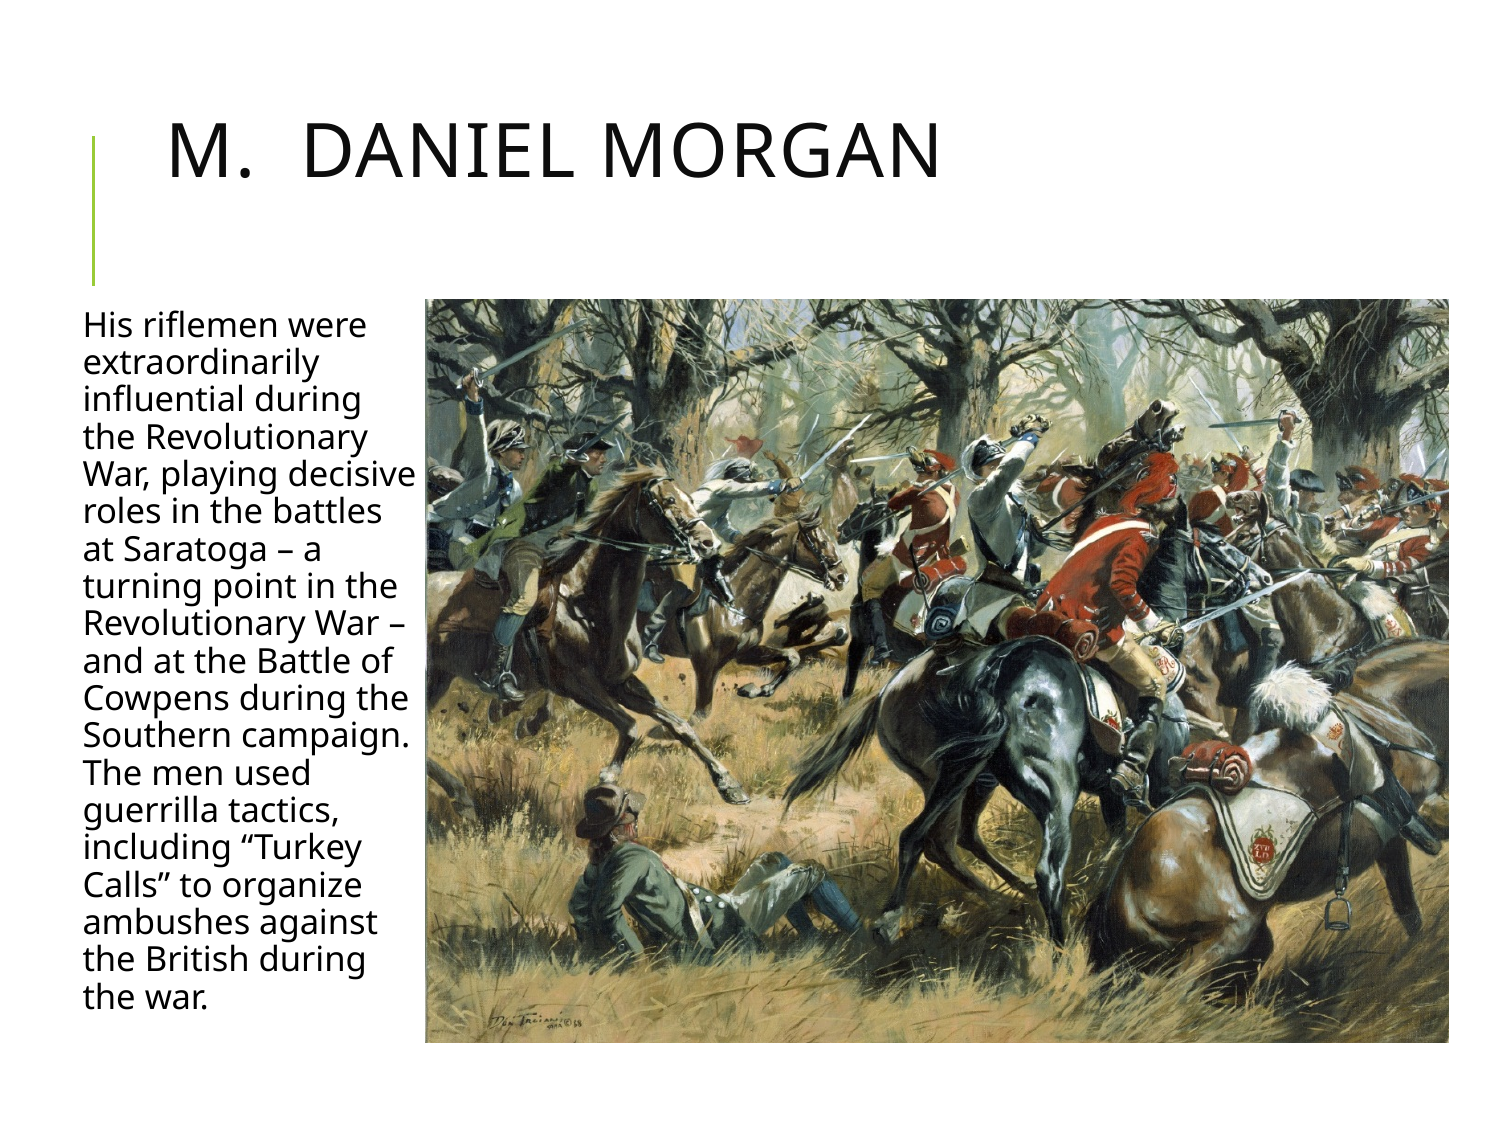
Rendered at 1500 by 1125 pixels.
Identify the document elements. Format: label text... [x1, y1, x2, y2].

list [424, 299, 1449, 1043]
list His riflemen were extraordinarily influential during the Revolutionary War, playing decisive roles in the battles at Saratoga – a turning point in the Revolutionary War – and at the Battle of Cowpens during the Southern campaign. The men used guerrilla tactics, including “Turkey Calls” to organize ambushes against the British during the war. [75, 299, 419, 1043]
title M. Daniel Morgan [150, 112, 1414, 200]
